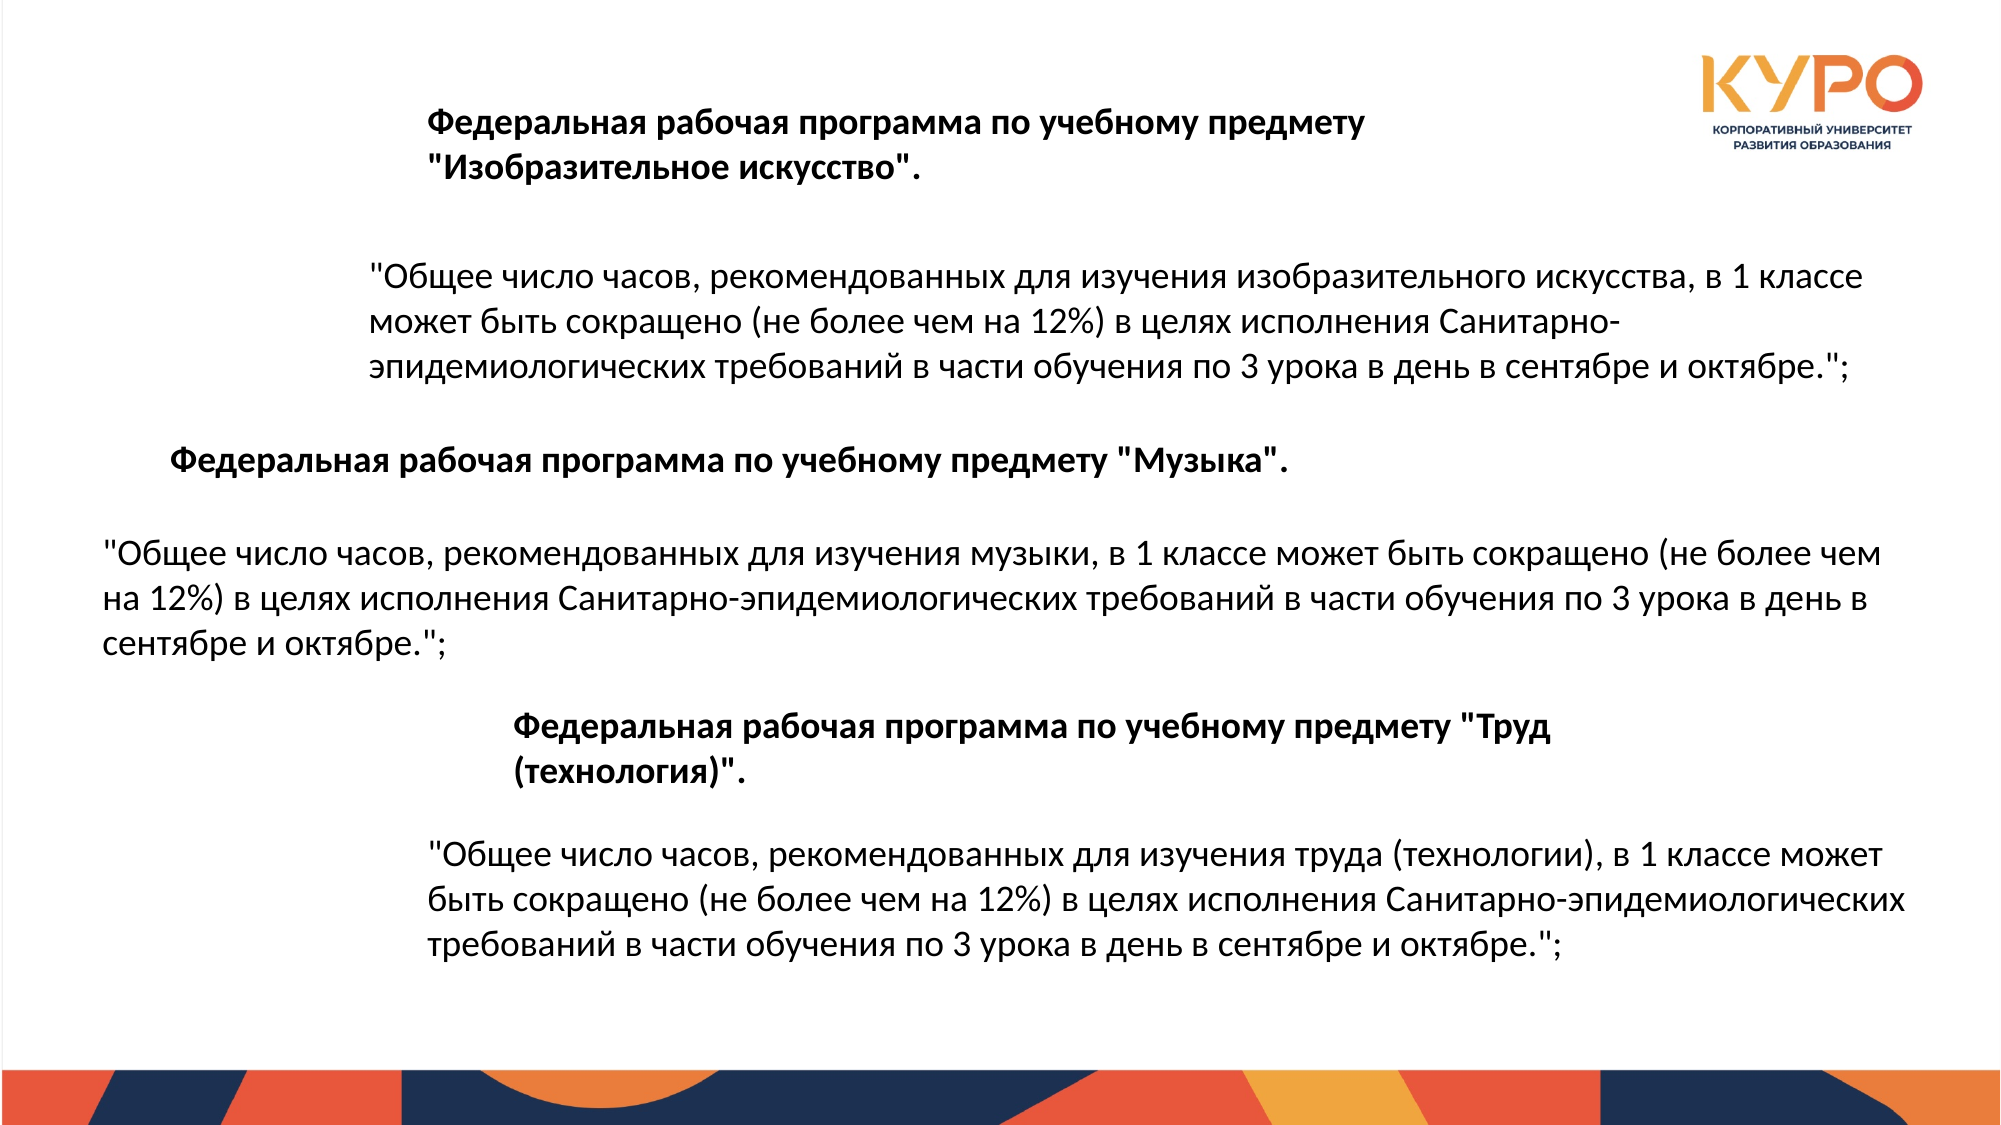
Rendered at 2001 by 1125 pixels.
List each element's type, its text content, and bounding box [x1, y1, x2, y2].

text_box "Общее число часов, рекомендованных для изучения труда (технологии), в 1 классе может быть сокращено (не более чем на 12%) в целях исполнения Санитарно-эпидемиологических требований в части обучения по 3 урока в день в сентябре и октябре."; [412, 821, 1936, 971]
text_box "Общее число часов, рекомендованных для изучения изобразительного искусства, в 1 классе может быть сокращено (не более чем на 12%) в целях исполнения Санитарно-эпидемиологических требований в части обучения по 3 урока в день в сентябре и октябре."; [353, 243, 1957, 393]
text_box Федеральная рабочая программа по учебному предмету "Музыка". [155, 427, 1443, 487]
text_box Федеральная рабочая программа по учебному предмету "Изобразительное искусство". [412, 89, 1413, 194]
text_box Федеральная рабочая программа по учебному предмету "Труд (технология)". [498, 693, 1850, 799]
picture [0, 0, 2001, 1125]
text_box "Общее число часов, рекомендованных для изучения музыки, в 1 классе может быть сокращено (не более чем на 12%) в целях исполнения Санитарно-эпидемиологических требований в части обучения по 3 урока в день в сентябре и октябре."; [87, 520, 1936, 671]
